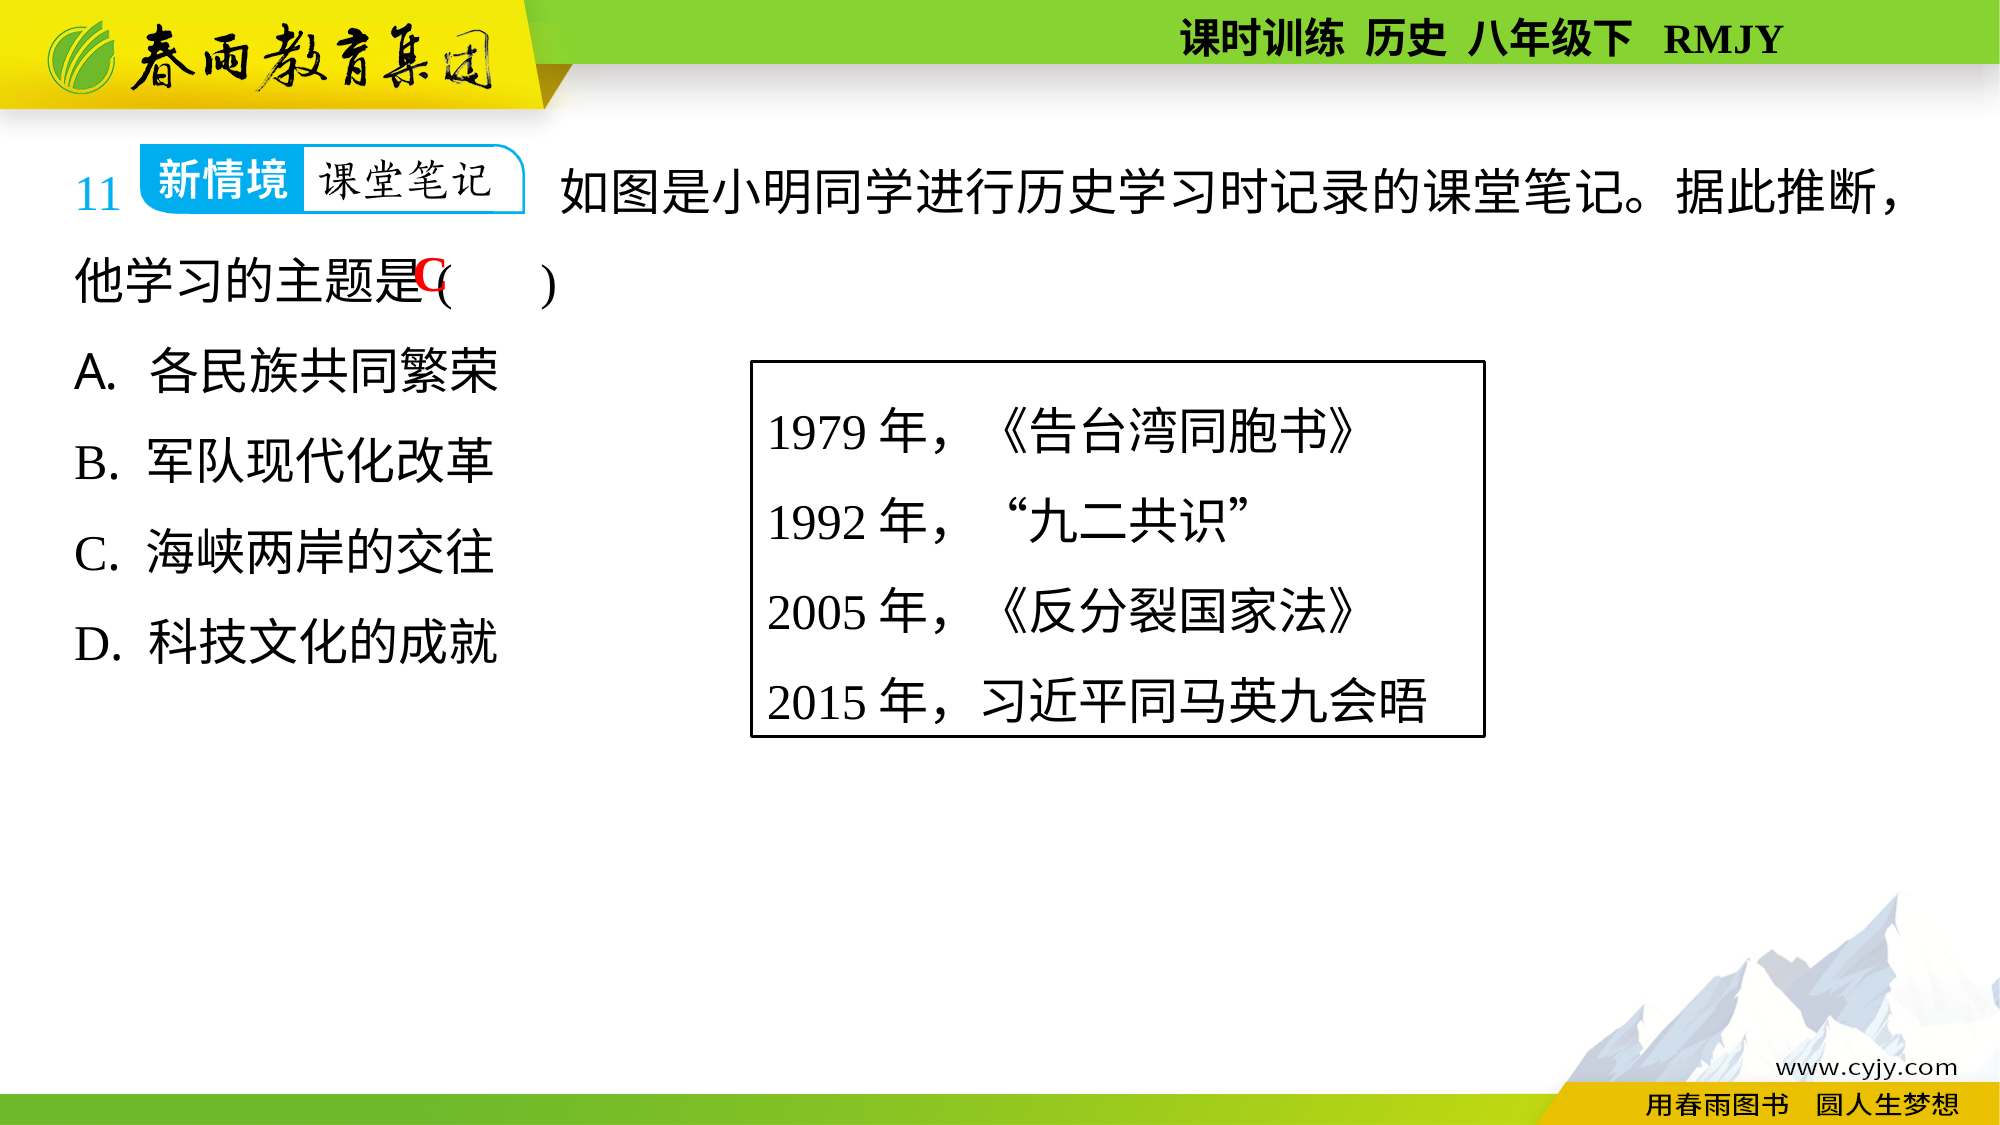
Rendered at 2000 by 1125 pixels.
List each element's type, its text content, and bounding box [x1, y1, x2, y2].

text_box C [397, 234, 464, 309]
text_box 1979年，《告台湾同胞书》 1992年，“九二共识” 2005年，《反分裂国家法》 2015年，习近平同马英九会晤 [751, 361, 1485, 737]
picture [0, 0, 2000, 1125]
list 11 如图是小明同学进行历史学习时记录的课堂笔记。据此推断，他学习的主题是( ) 各民族共同繁荣 B. 军队现代化改革 C. 海峡两岸的交往 D. 科技文化的成就 [59, 122, 1944, 683]
